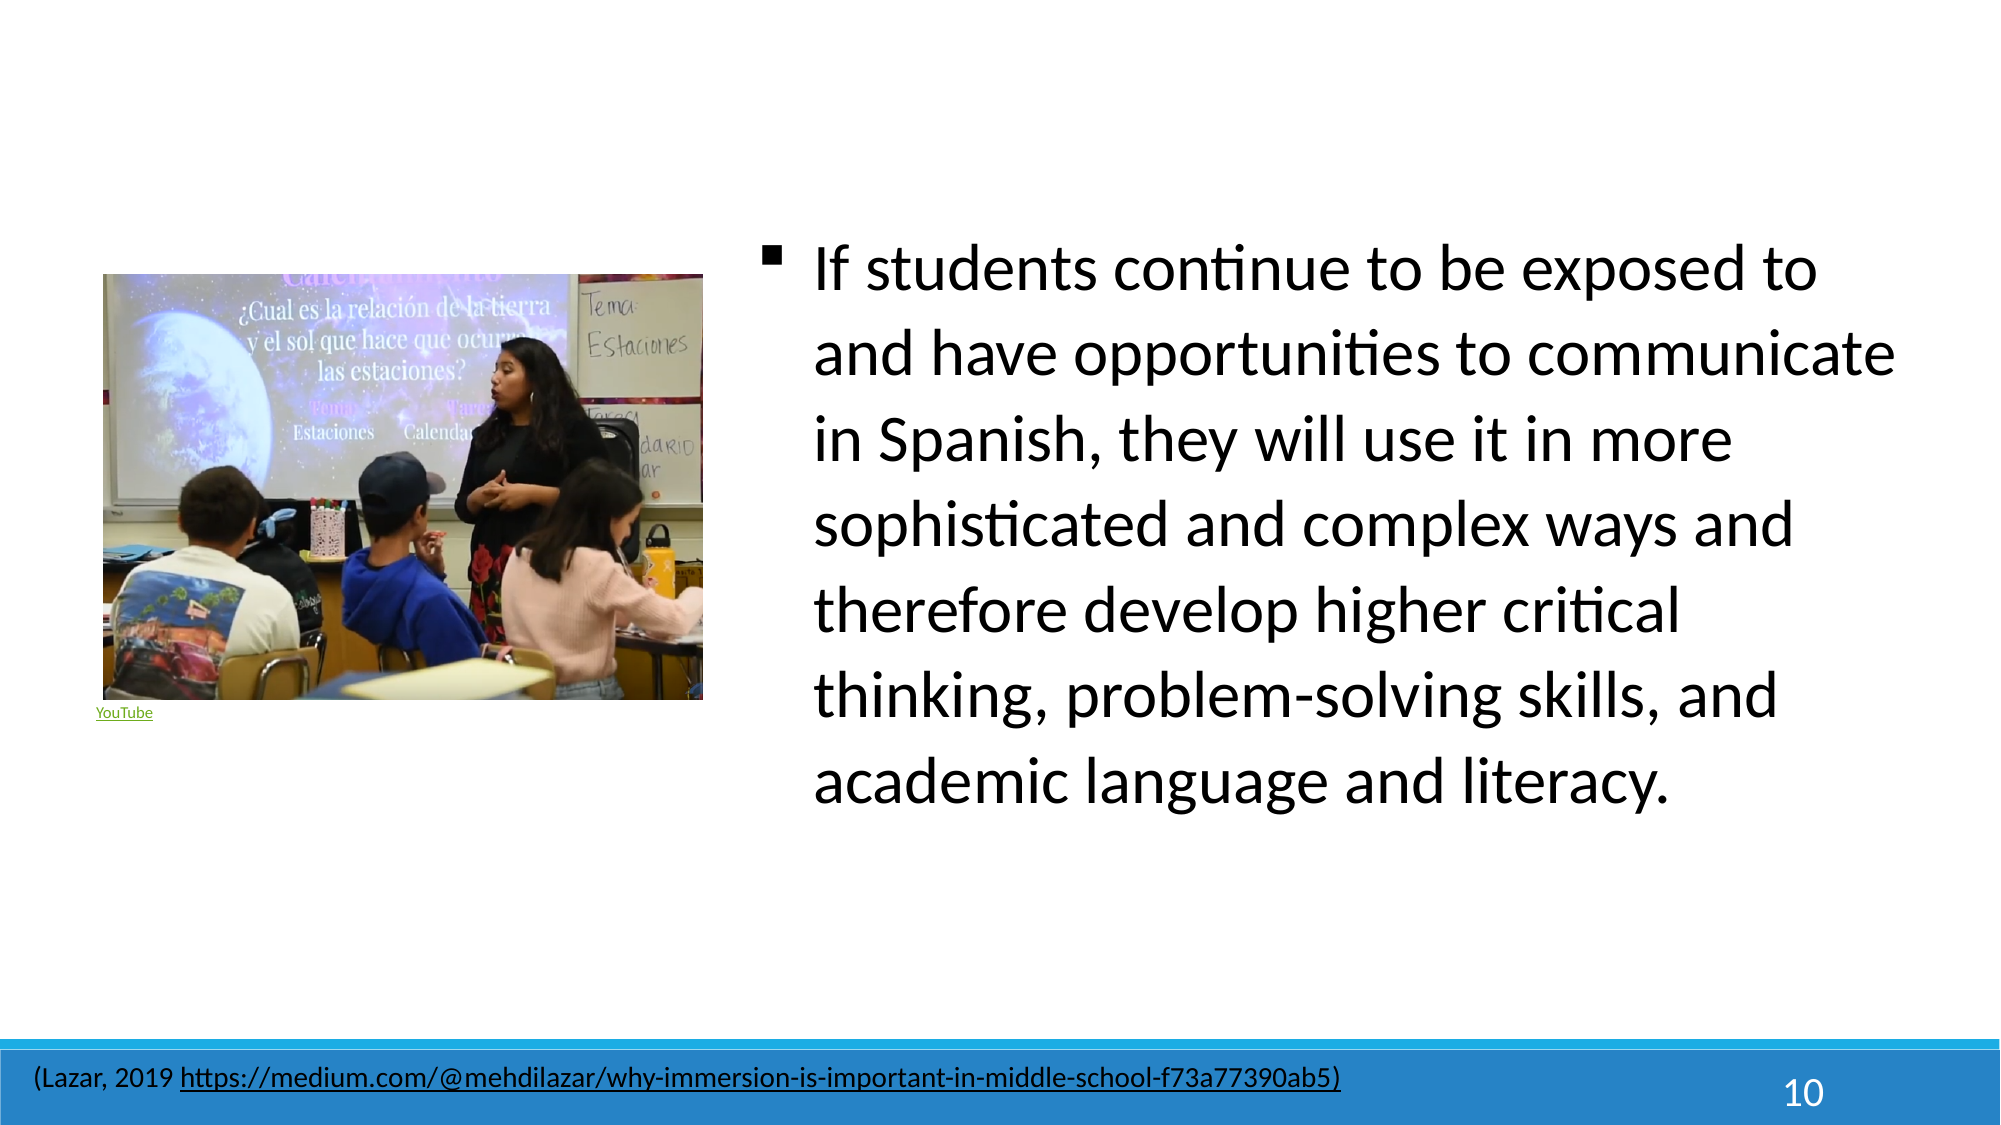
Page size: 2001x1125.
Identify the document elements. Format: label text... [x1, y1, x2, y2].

text_box (Lazar, 2019 https://medium.com/@mehdilazar/why-immersion-is-important-in-middle-school-f73a77390ab5) [18, 1051, 1827, 1101]
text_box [87, 273, 704, 724]
slide_number 10 [1624, 1059, 1840, 1120]
text_box If students continue to be exposed to and have opportunities to communicate in Spanish, they will use it in more sophisticated and complex ways and therefore develop higher critical thinking, problem-solving skills, and academic language and literacy. [742, 210, 1913, 886]
